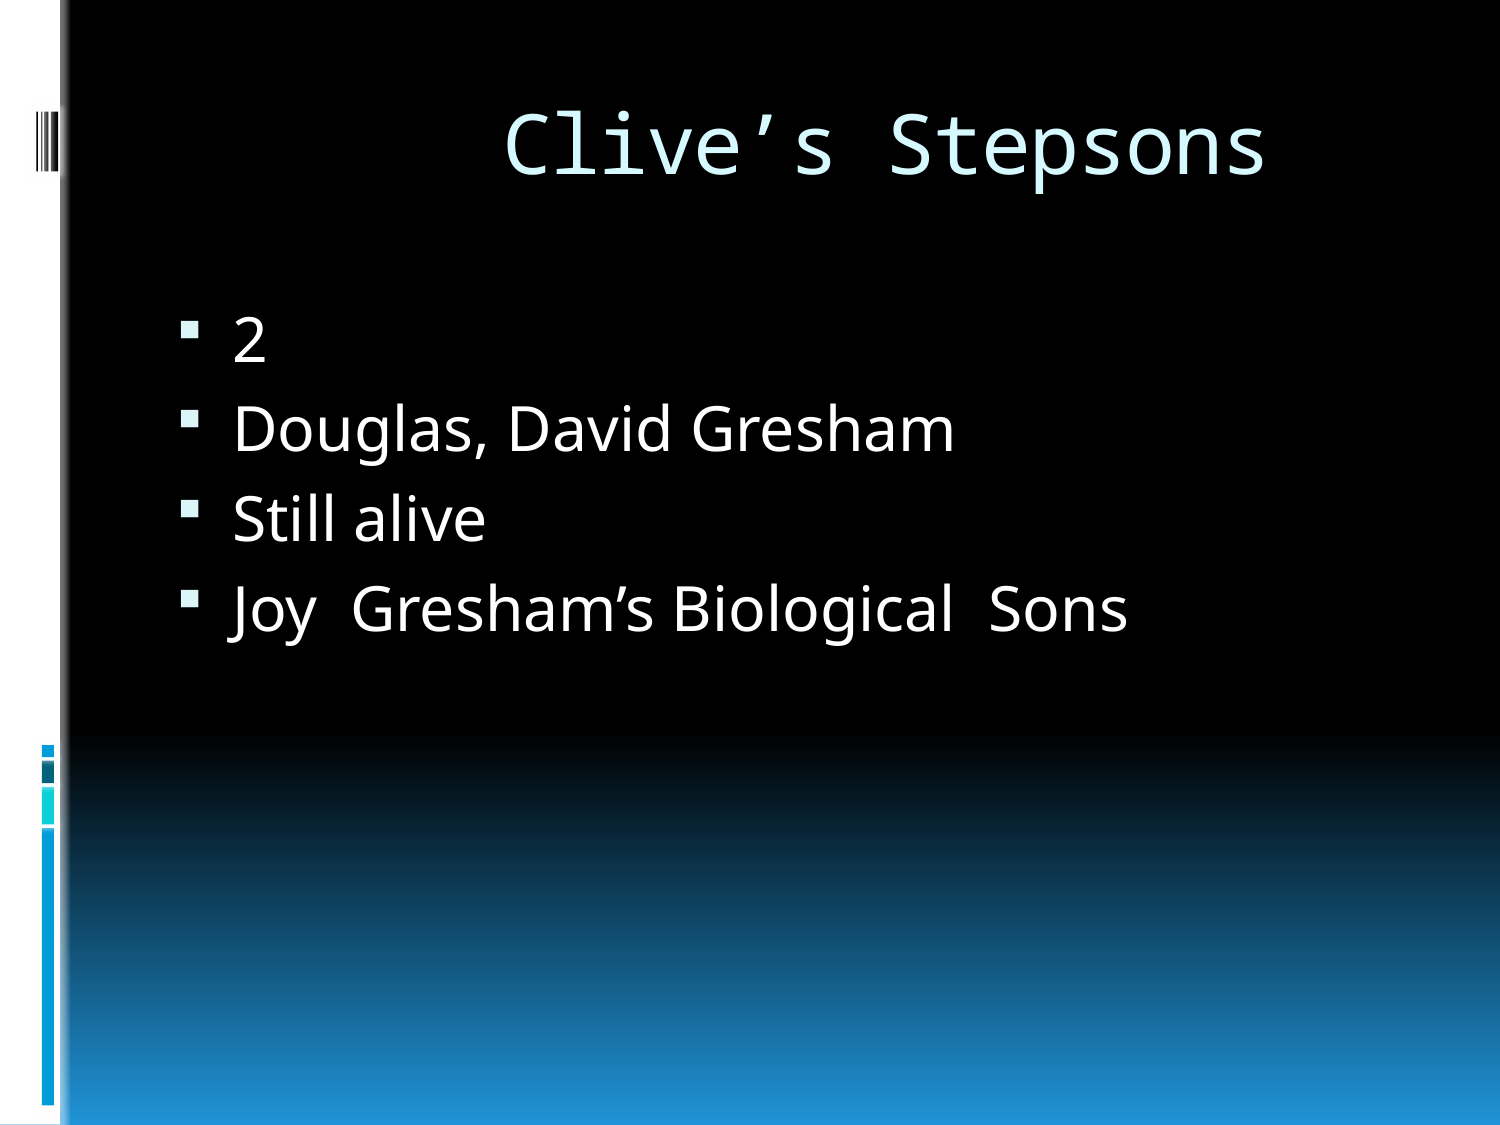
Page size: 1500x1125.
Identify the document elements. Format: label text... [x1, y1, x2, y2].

list 2 Douglas, David Gresham Still alive Joy Gresham’s Biological Sons [150, 292, 1425, 1043]
title Clive’s Stepsons [150, 83, 1425, 234]
